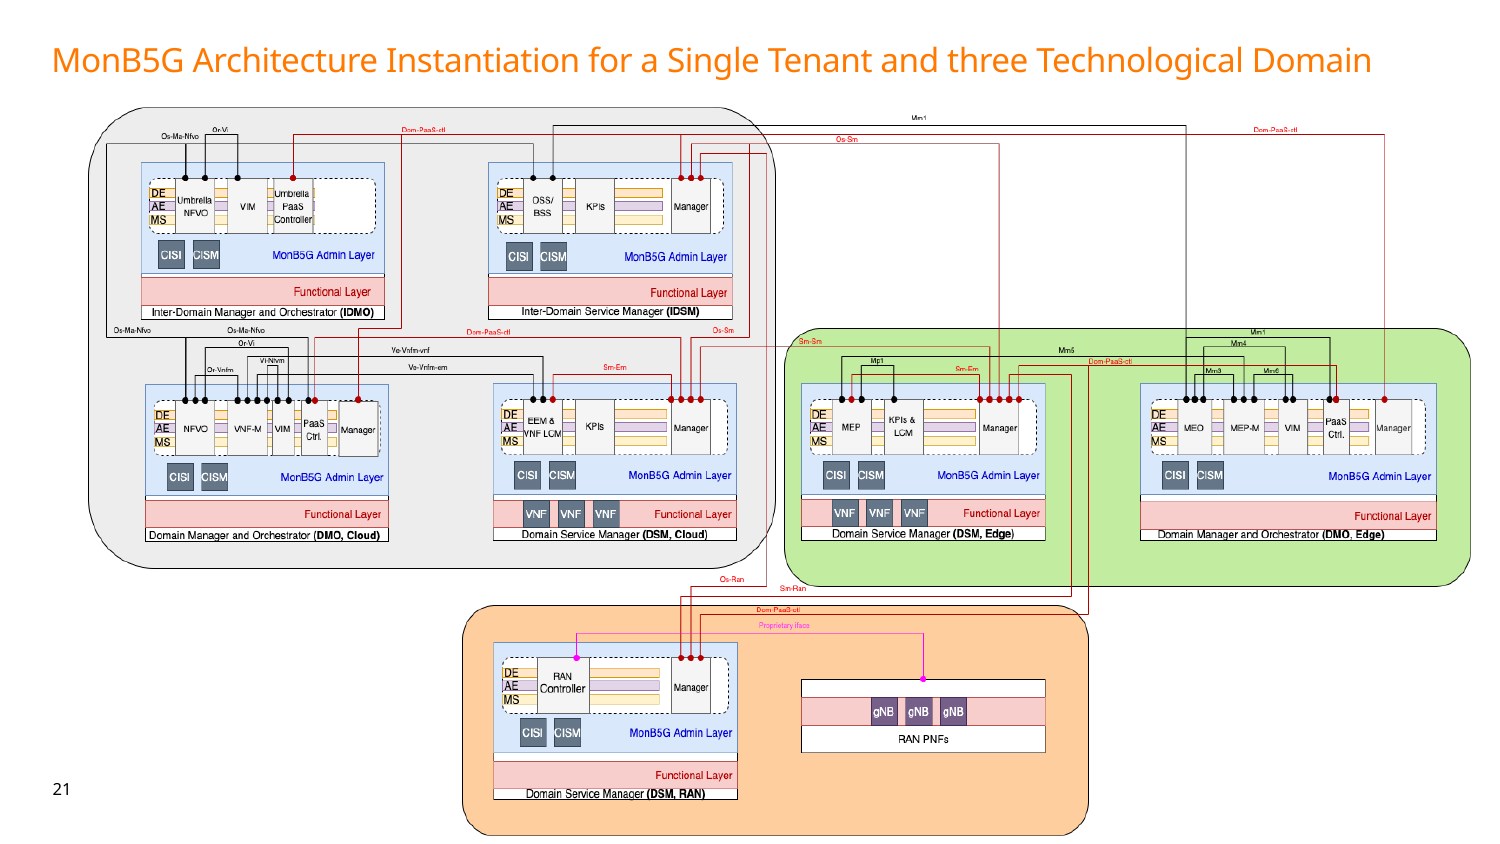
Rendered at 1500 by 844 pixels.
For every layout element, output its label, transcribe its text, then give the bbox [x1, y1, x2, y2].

picture [88, 84, 1471, 836]
title MonB5G Architecture Instantiation for a Single Tenant and three Technological Domain [51, 43, 1471, 166]
